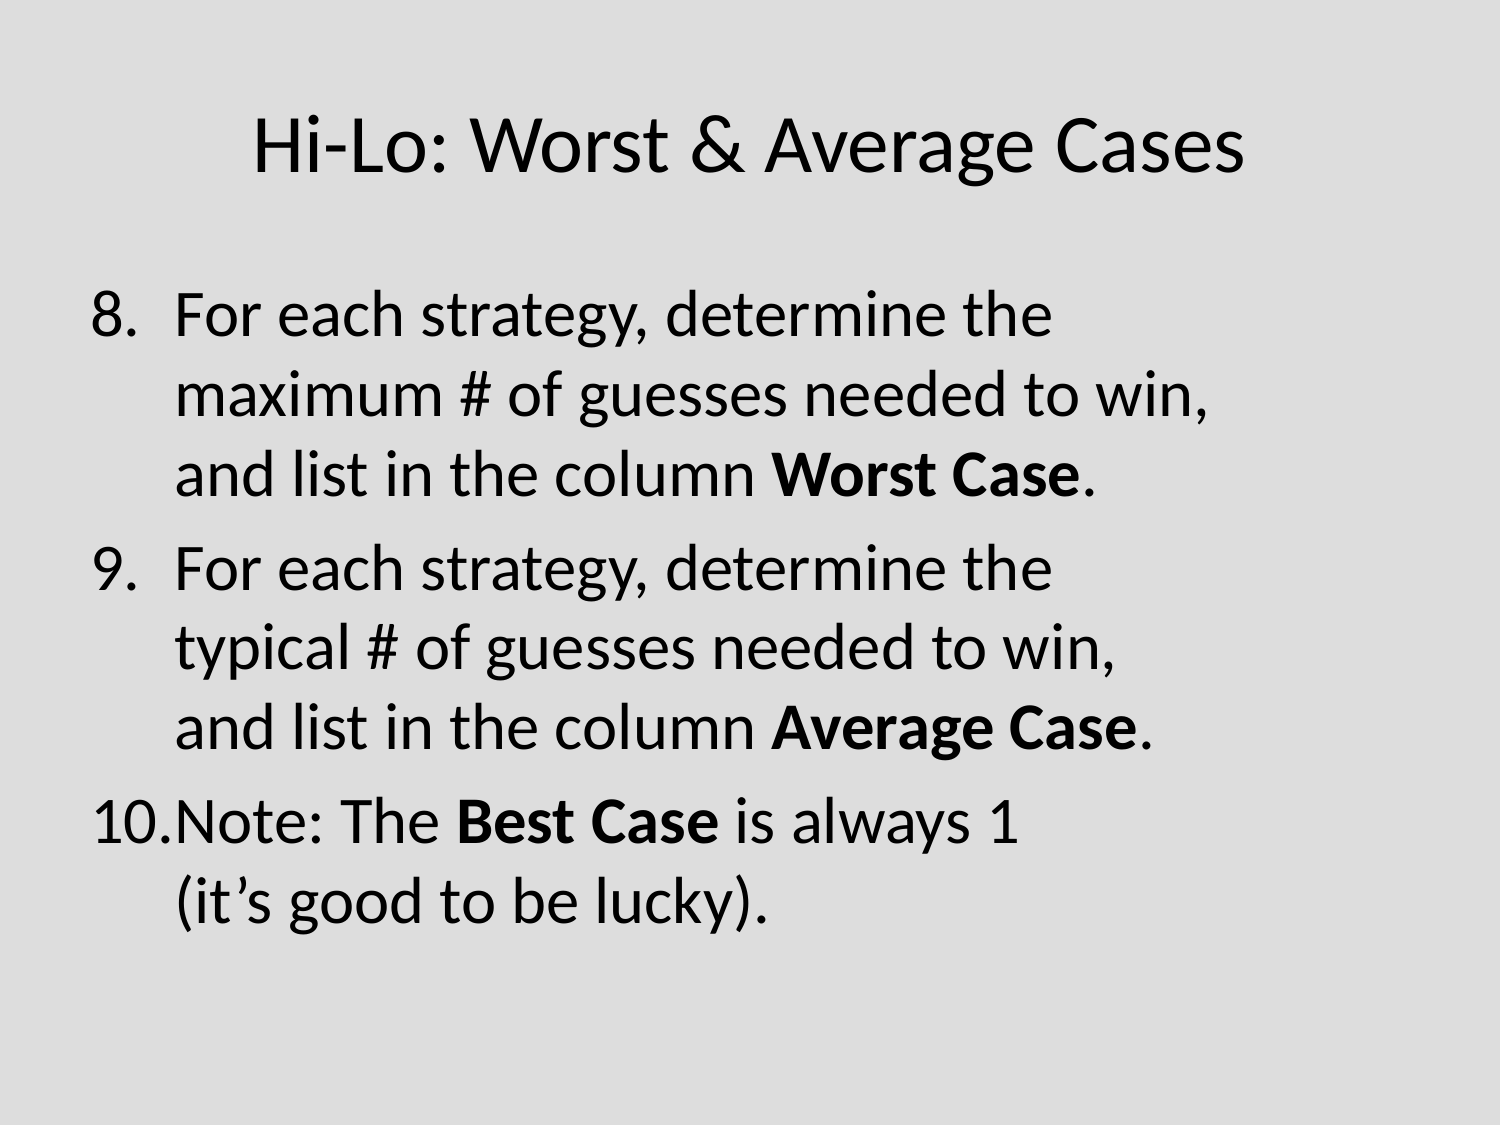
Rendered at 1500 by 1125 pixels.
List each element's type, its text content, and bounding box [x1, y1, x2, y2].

list For each strategy, determine the maximum # of guesses needed to win, and list in the column Worst Case. For each strategy, determine the typical # of guesses needed to win, and list in the column Average Case. Note: The Best Case is always 1 (it’s good to be lucky). [75, 262, 1425, 1005]
title Hi-Lo: Worst & Average Cases [75, 45, 1425, 233]
